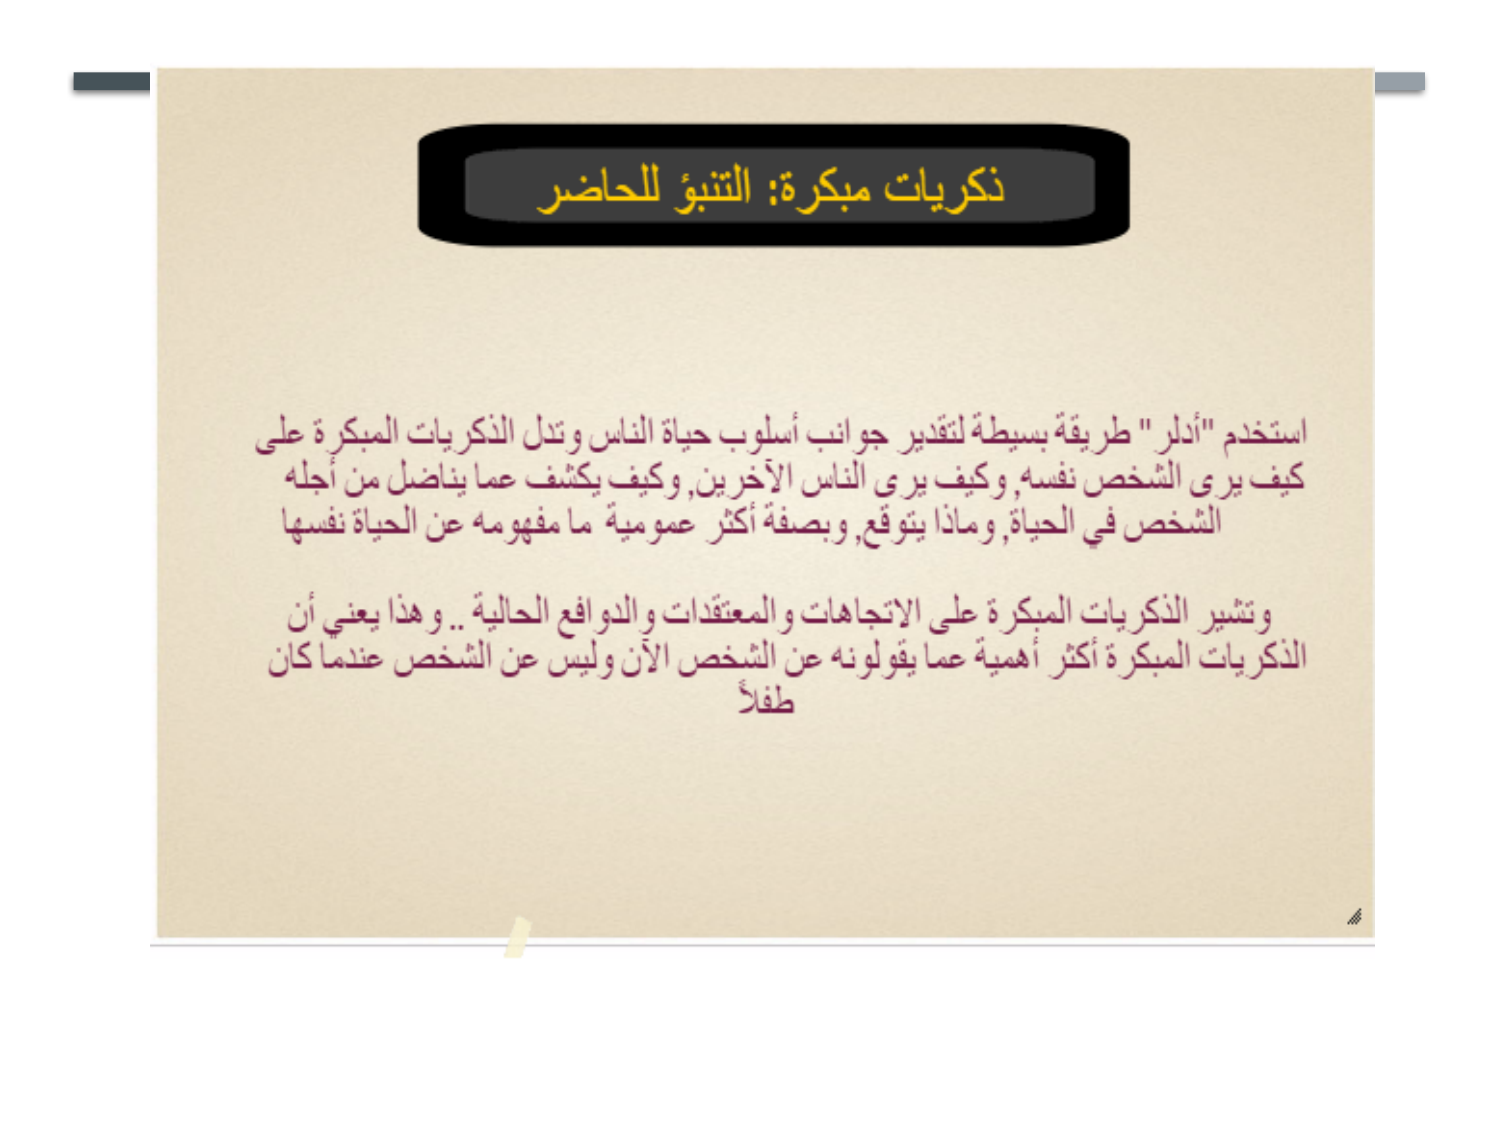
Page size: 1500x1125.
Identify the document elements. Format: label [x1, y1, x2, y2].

picture [149, 61, 1376, 963]
